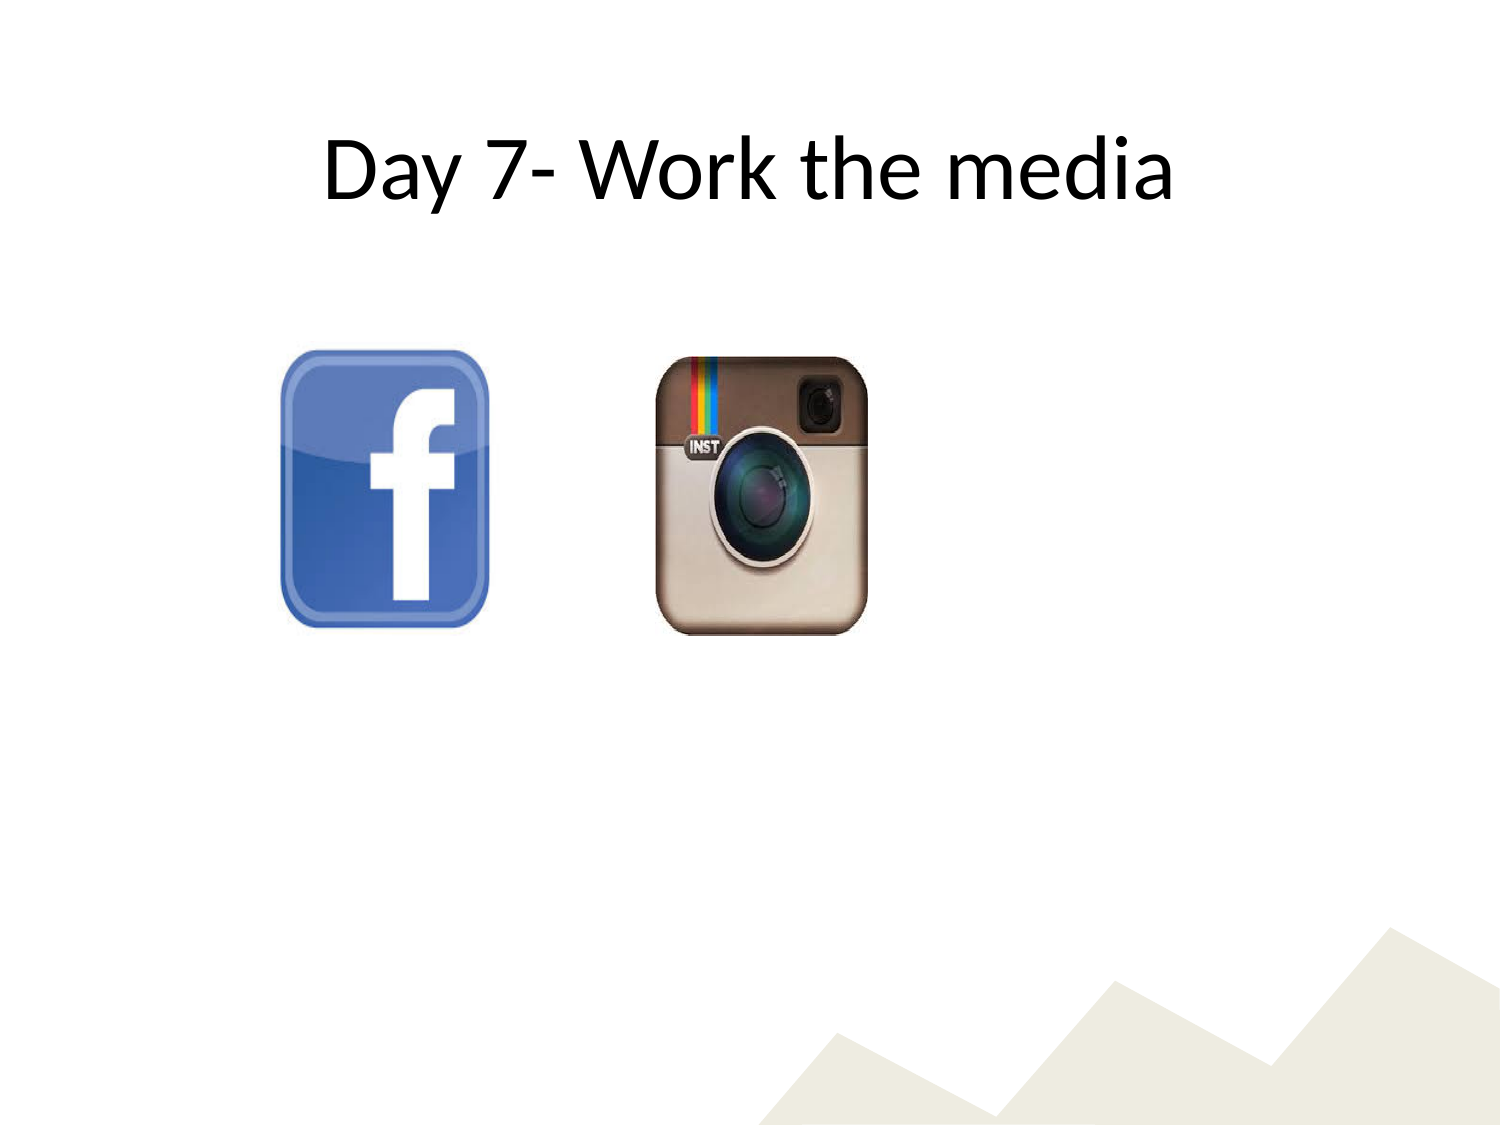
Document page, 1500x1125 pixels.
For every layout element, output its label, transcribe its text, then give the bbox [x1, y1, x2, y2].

title Day 7- Work the media [75, 45, 1425, 233]
picture [655, 356, 868, 636]
picture [219, 341, 551, 636]
